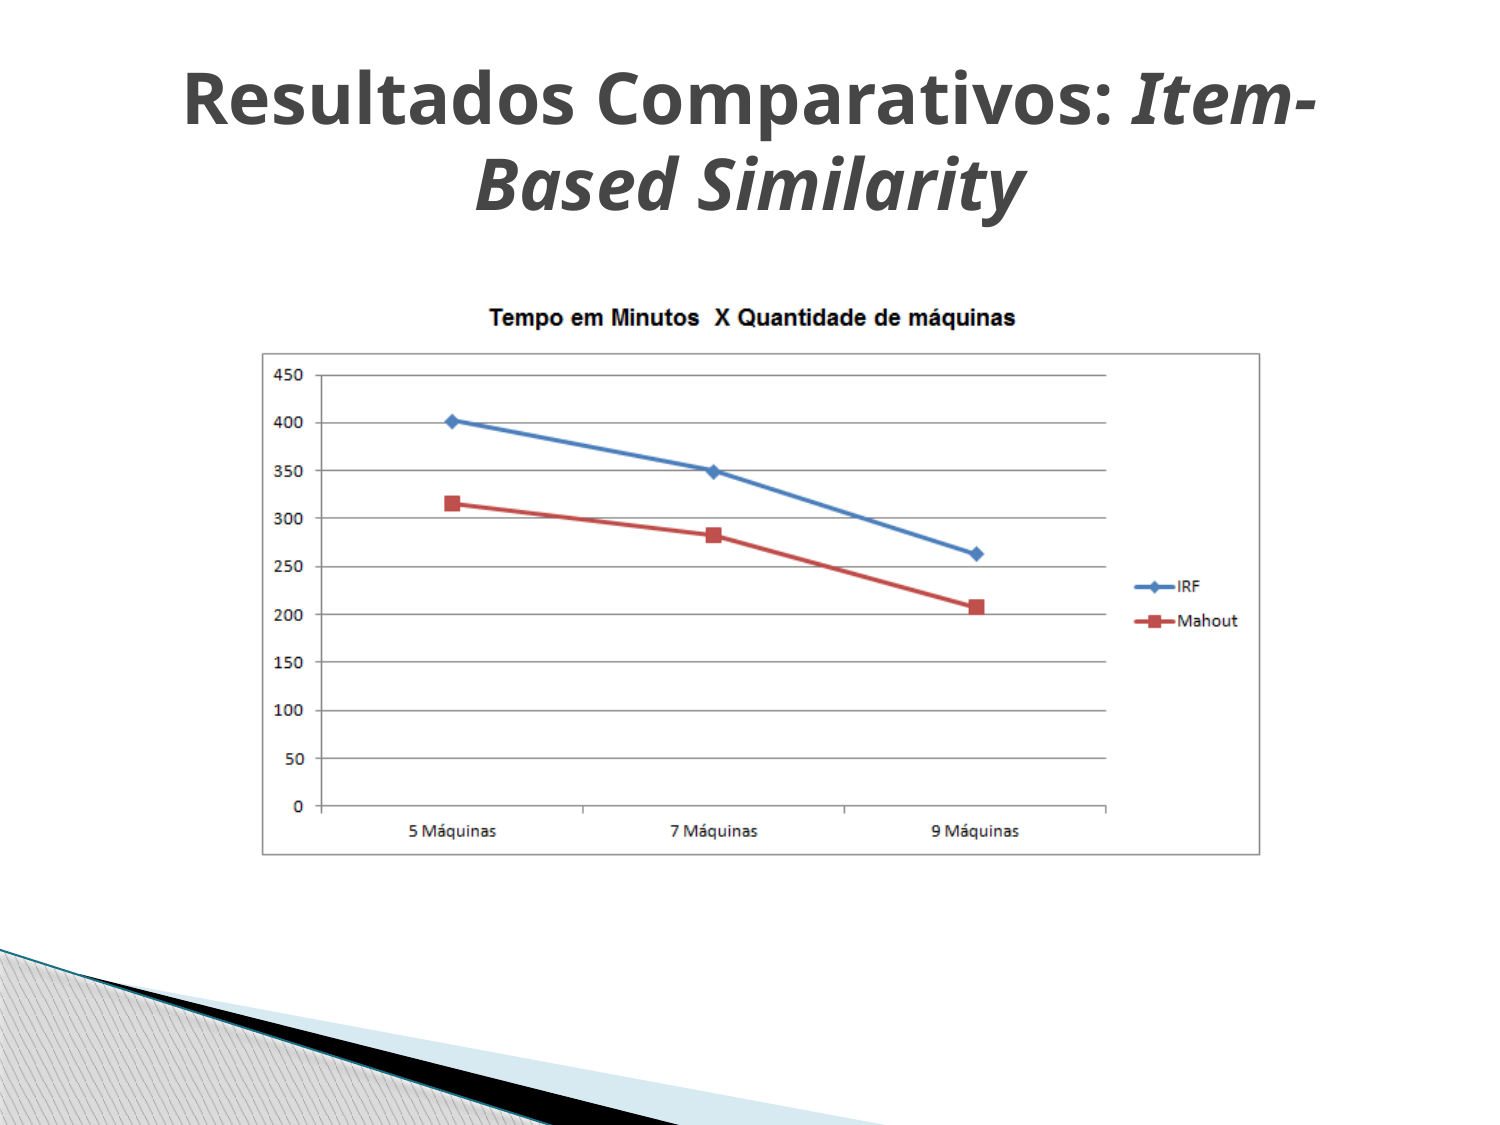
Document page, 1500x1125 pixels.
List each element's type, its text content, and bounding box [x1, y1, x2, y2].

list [241, 290, 1283, 870]
title Resultados Comparativos: Item-Based Similarity [75, 45, 1425, 233]
